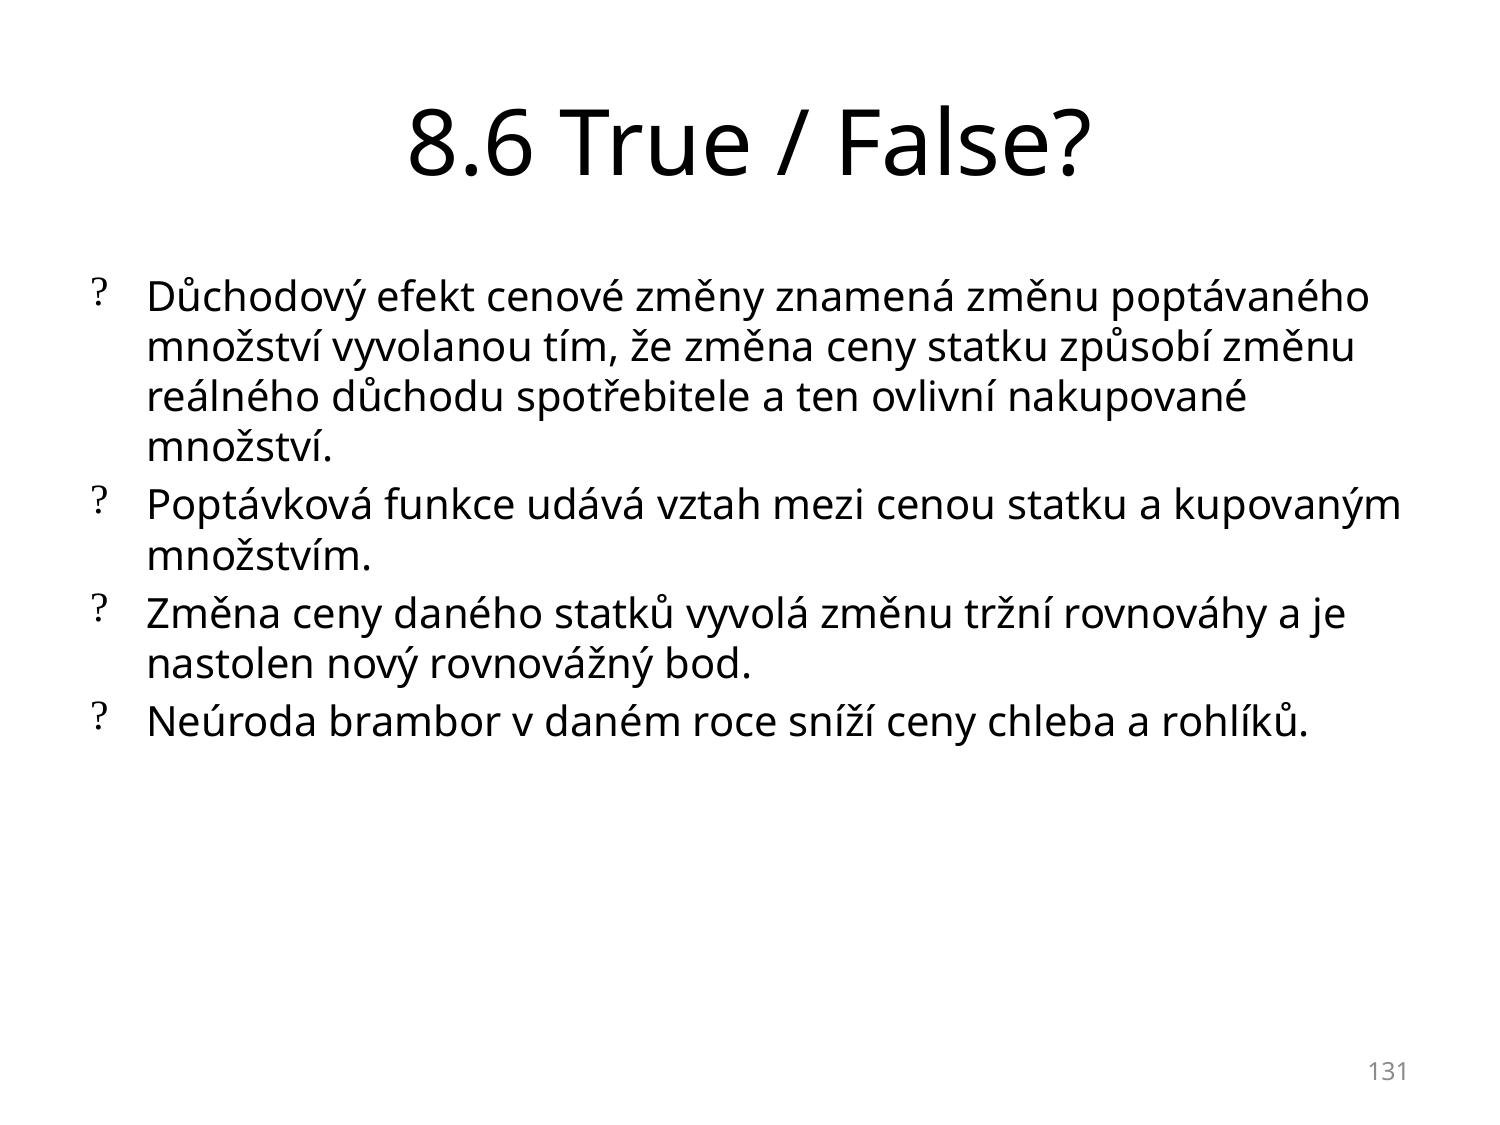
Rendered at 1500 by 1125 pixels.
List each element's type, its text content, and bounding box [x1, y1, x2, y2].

list Důchodový efekt cenové změny znamená změnu poptávaného množství vyvolanou tím, že změna ceny statku způsobí změnu reálného důchodu spotřebitele a ten ovlivní nakupované množství. Poptávková funkce udává vztah mezi cenou statku a kupovaným množstvím. Změna ceny daného statků vyvolá změnu tržní rovnováhy a je nastolen nový rovnovážný bod. Neúroda brambor v daném roce sníží ceny chleba a rohlíků. [75, 262, 1425, 1005]
title 8.6 True / False? [75, 45, 1425, 233]
slide_number 131 [1074, 1042, 1425, 1103]
